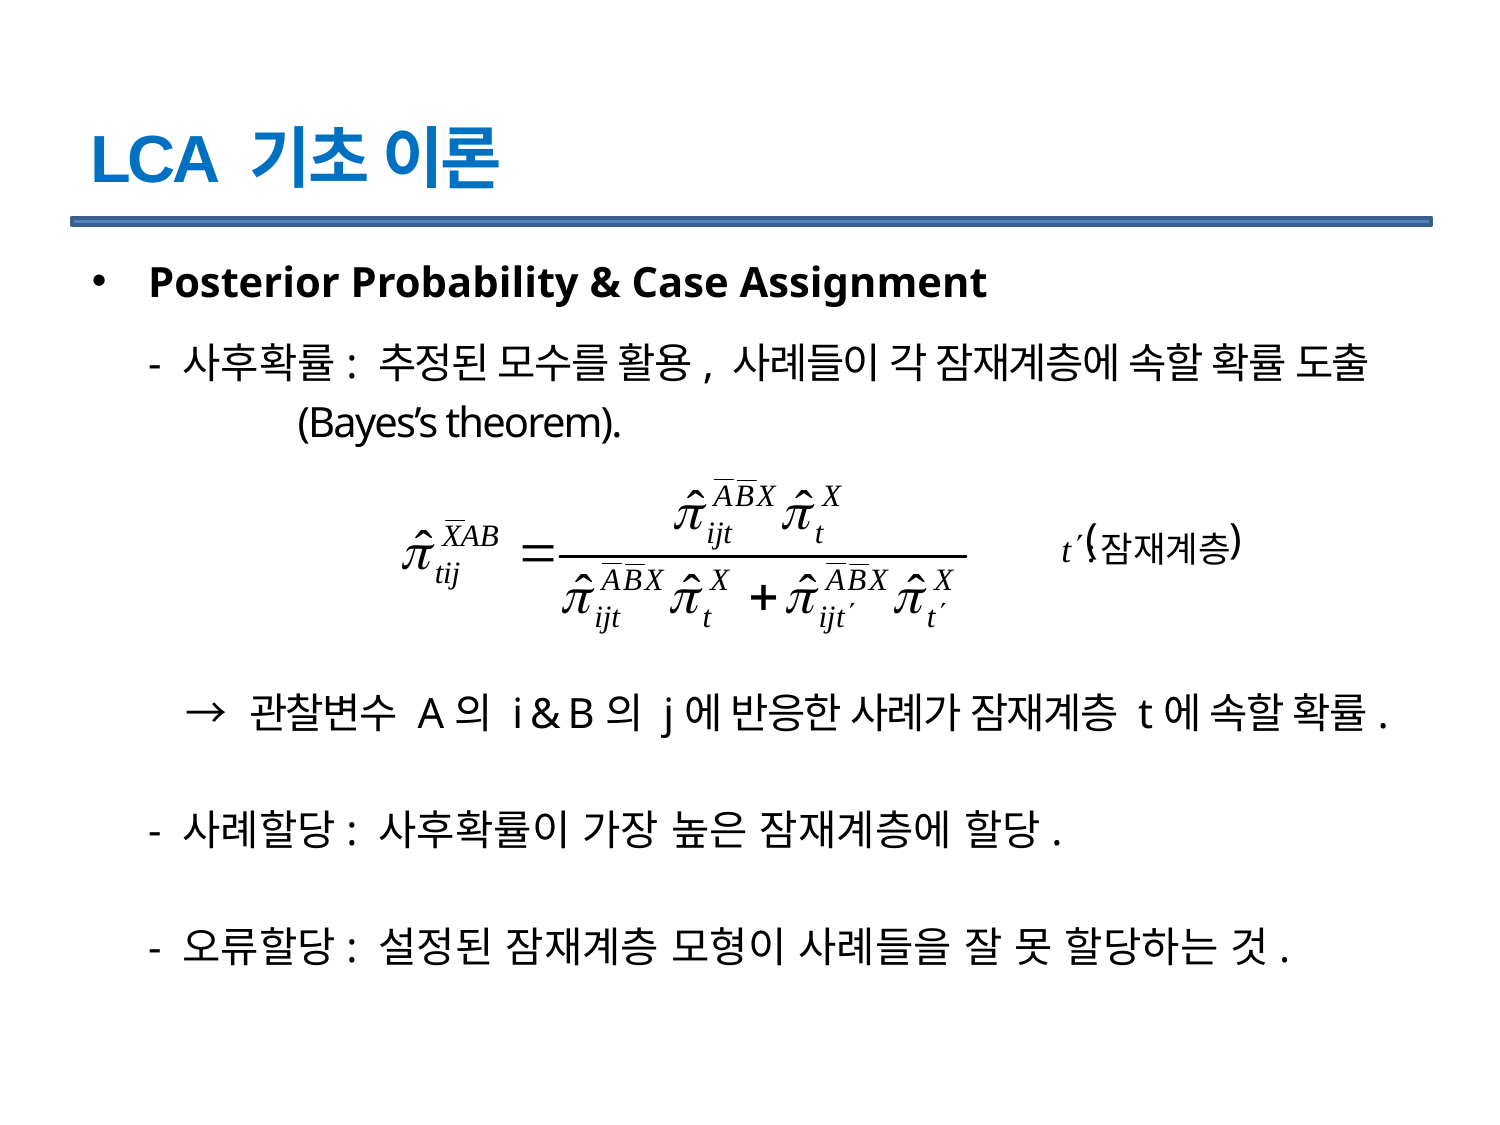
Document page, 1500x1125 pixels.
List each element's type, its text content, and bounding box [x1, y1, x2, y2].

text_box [1056, 526, 1250, 575]
title LCA 기초 이론 [74, 80, 1426, 232]
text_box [395, 467, 977, 646]
list Posterior Probability & Case Assignment - 사후확률: 추정된 모수를 활용, 사례들이 각 잠재계층에 속할 확률 도출 (Bayes’s theorem). ( ) → 관찰변수 A의 i & B의 j에 반응한 사례가 잠재계층 t에 속할 확률. - 사례할당: 사후확률이 가장 높은 잠재계층에 할당. - 오류할당: 설정된 잠재계층 모형이 사례들을 잘 못 할당하는 것. [76, 247, 1471, 1095]
